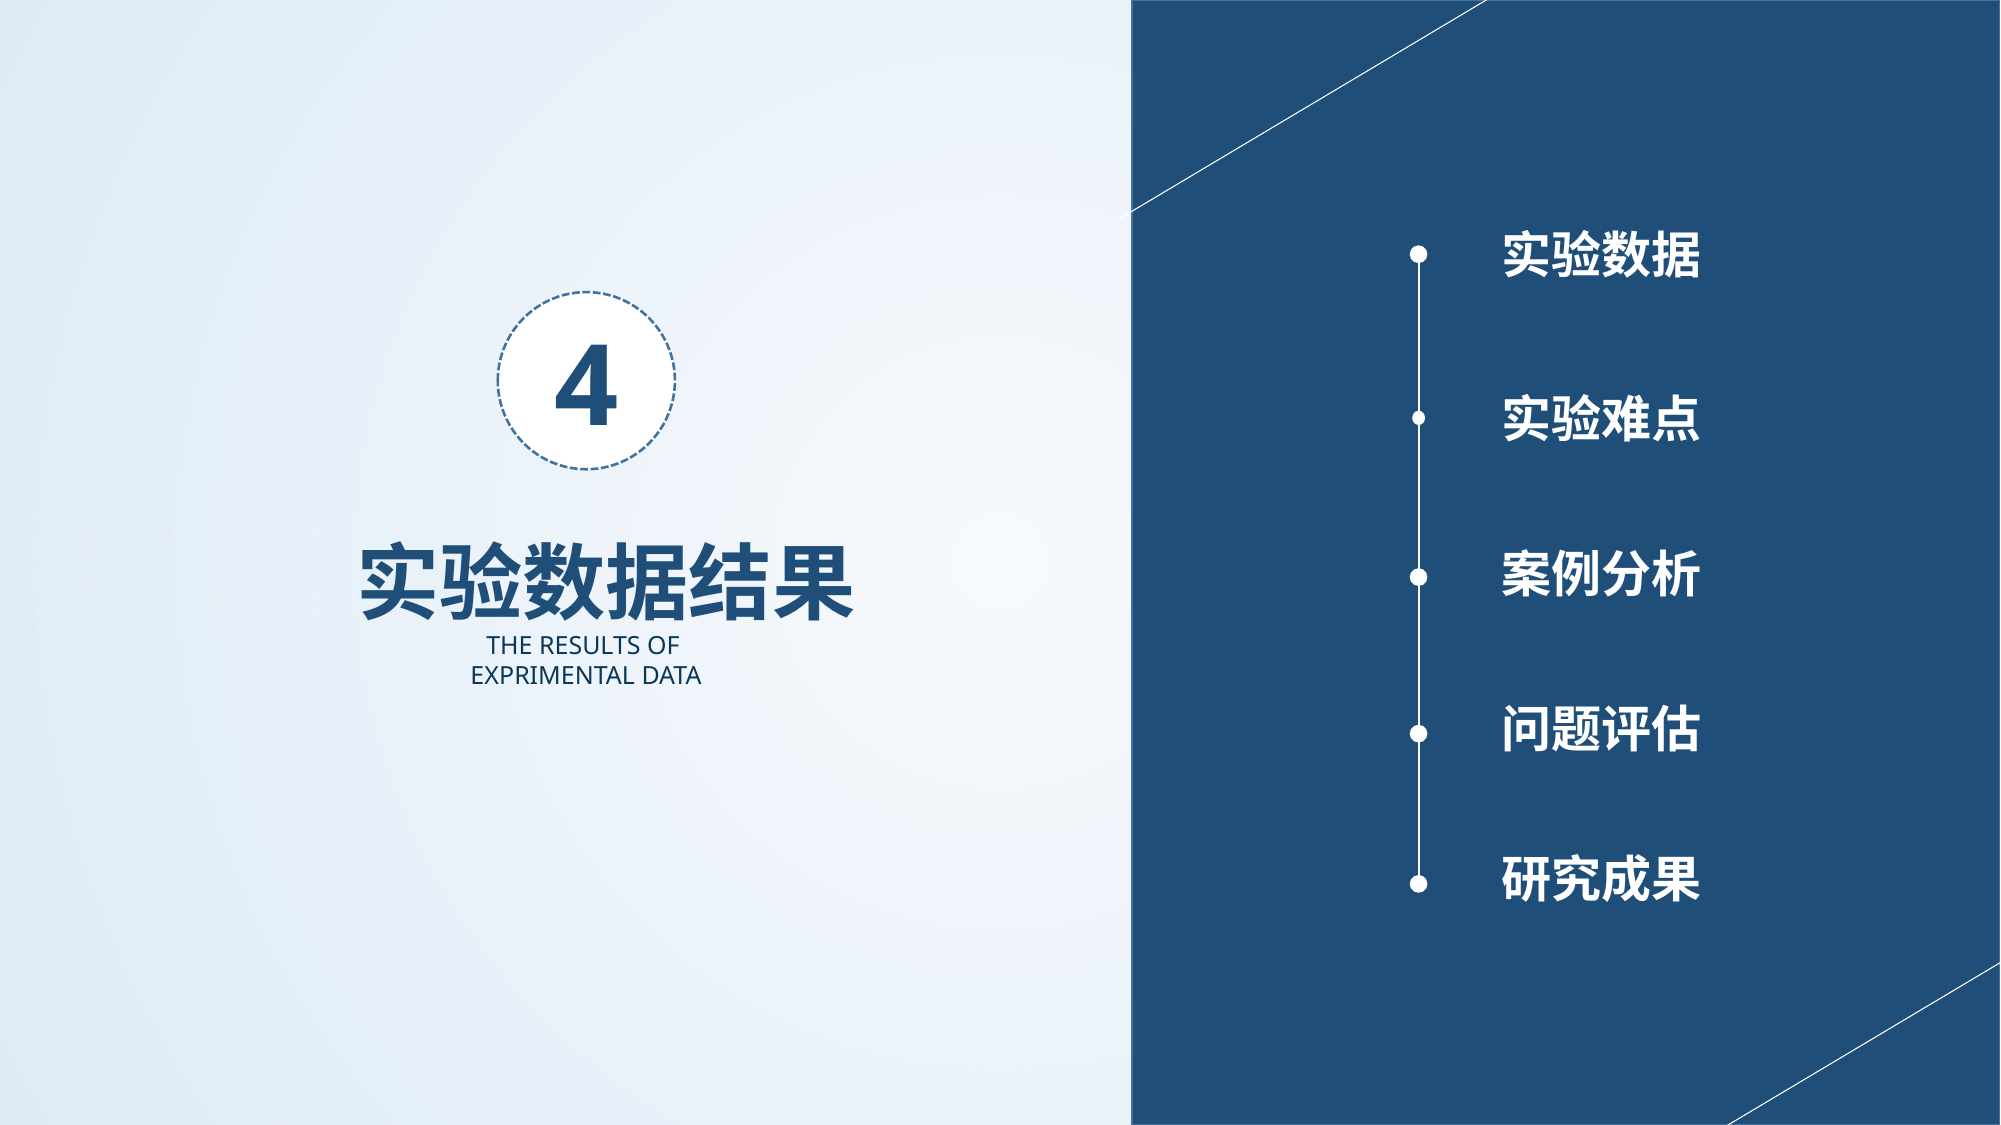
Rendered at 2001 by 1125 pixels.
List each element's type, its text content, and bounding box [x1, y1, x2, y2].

text_box [1411, 409, 1427, 426]
text_box 实验数据 [1486, 216, 1780, 292]
text_box [1408, 874, 1429, 894]
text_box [1660, 904, 2000, 1125]
text_box [1408, 567, 1429, 587]
text_box [1408, 723, 1418, 744]
text_box 4 [496, 291, 676, 471]
text_box 实验数据结果 THE RESULTS OF EXPRIMENTAL DATA [297, 522, 876, 697]
text_box 问题评估 [1486, 689, 1780, 765]
text_box 实验难点 [1486, 380, 1780, 455]
text_box 案例分析 [1486, 534, 1780, 610]
text_box 研究成果 [1486, 840, 1780, 915]
text_box [1131, 0, 2000, 1125]
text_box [1117, 0, 1555, 221]
text_box [1419, 723, 1429, 744]
text_box [1408, 244, 1429, 265]
